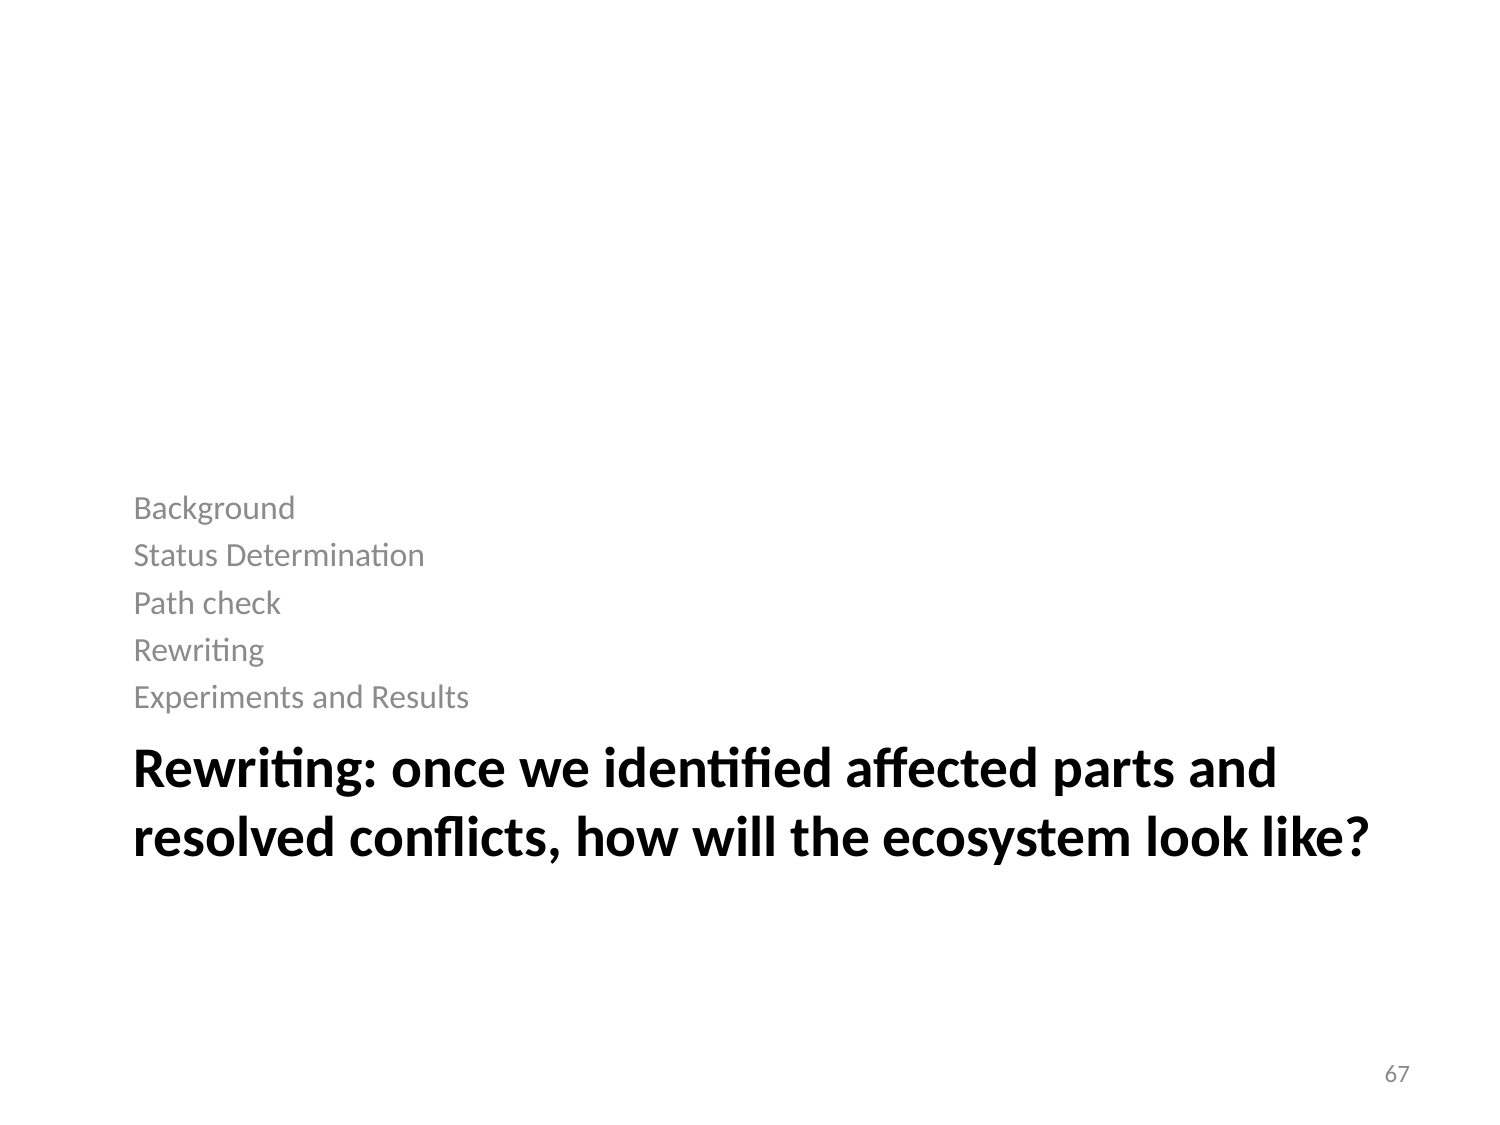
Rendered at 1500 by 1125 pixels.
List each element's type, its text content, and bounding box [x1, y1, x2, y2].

slide_number 67 [1074, 1042, 1425, 1103]
list Background Status Determination Path check Rewriting Experiments and Results [118, 476, 1394, 723]
title Rewriting: once we identified affected parts and resolved conflicts, how will the ecosystem look like? [118, 723, 1394, 947]
